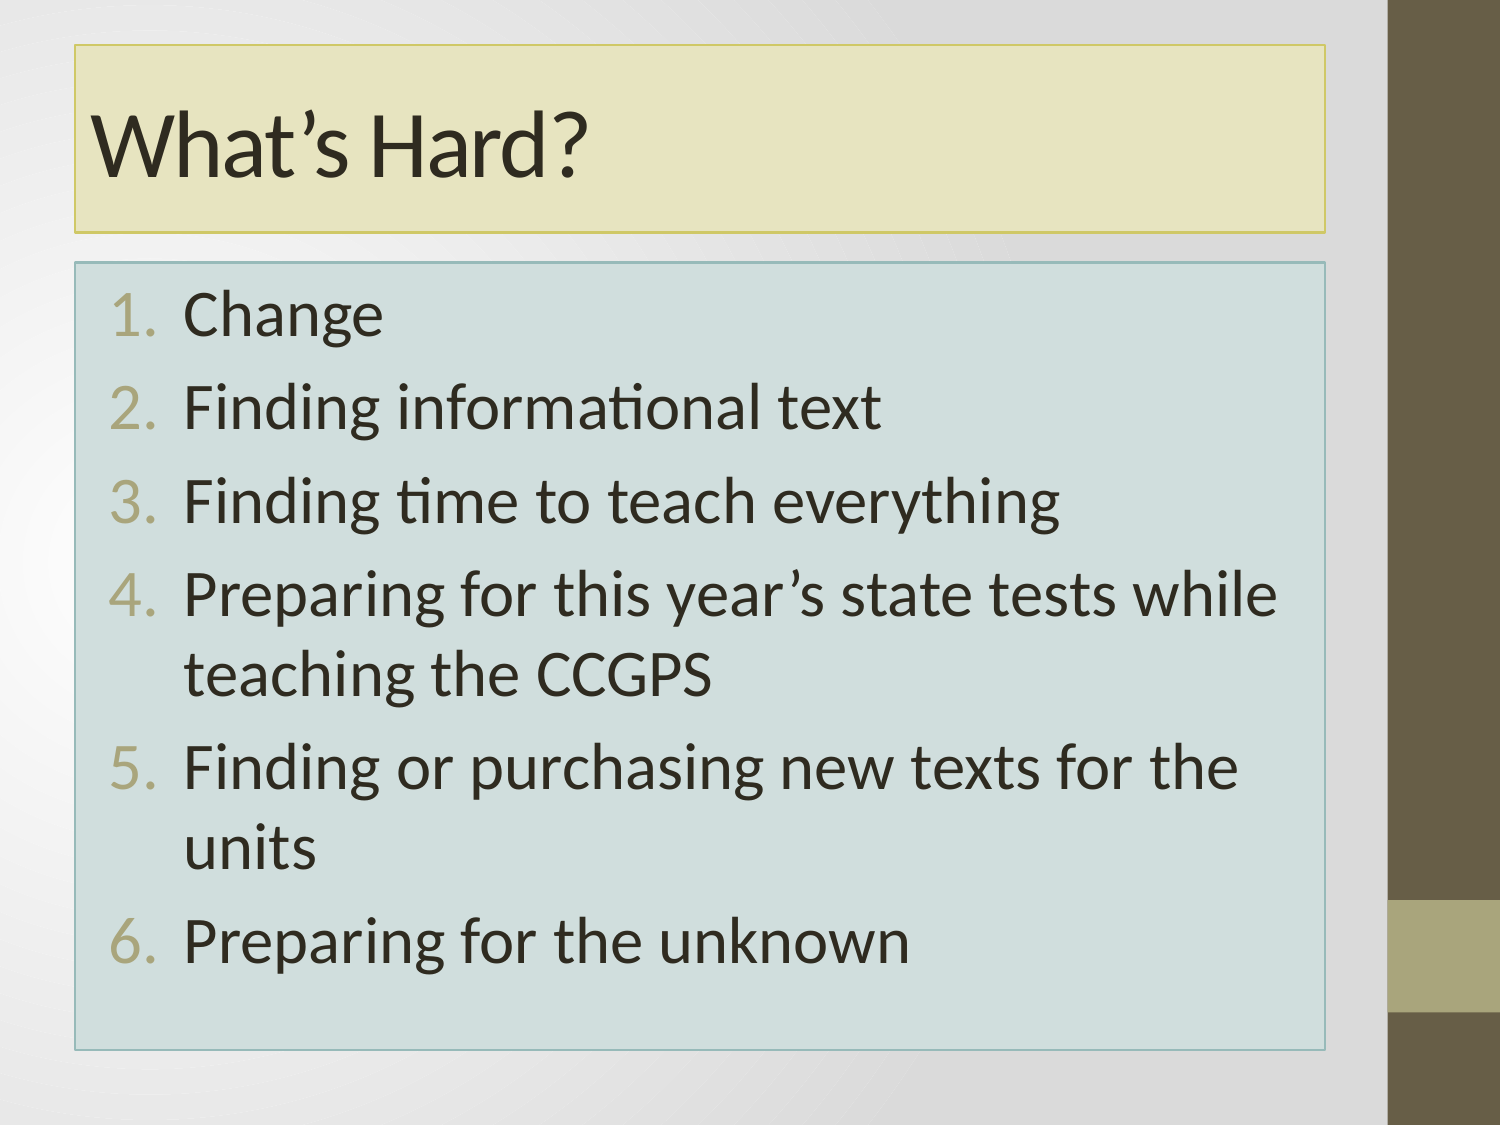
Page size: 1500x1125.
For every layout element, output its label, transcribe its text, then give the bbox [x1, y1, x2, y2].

title What’s Hard? [74, 44, 1326, 234]
list Change Finding informational text Finding time to teach everything Preparing for this year’s state tests while teaching the CCGPS Finding or purchasing new texts for the units Preparing for the unknown [74, 261, 1326, 1051]
